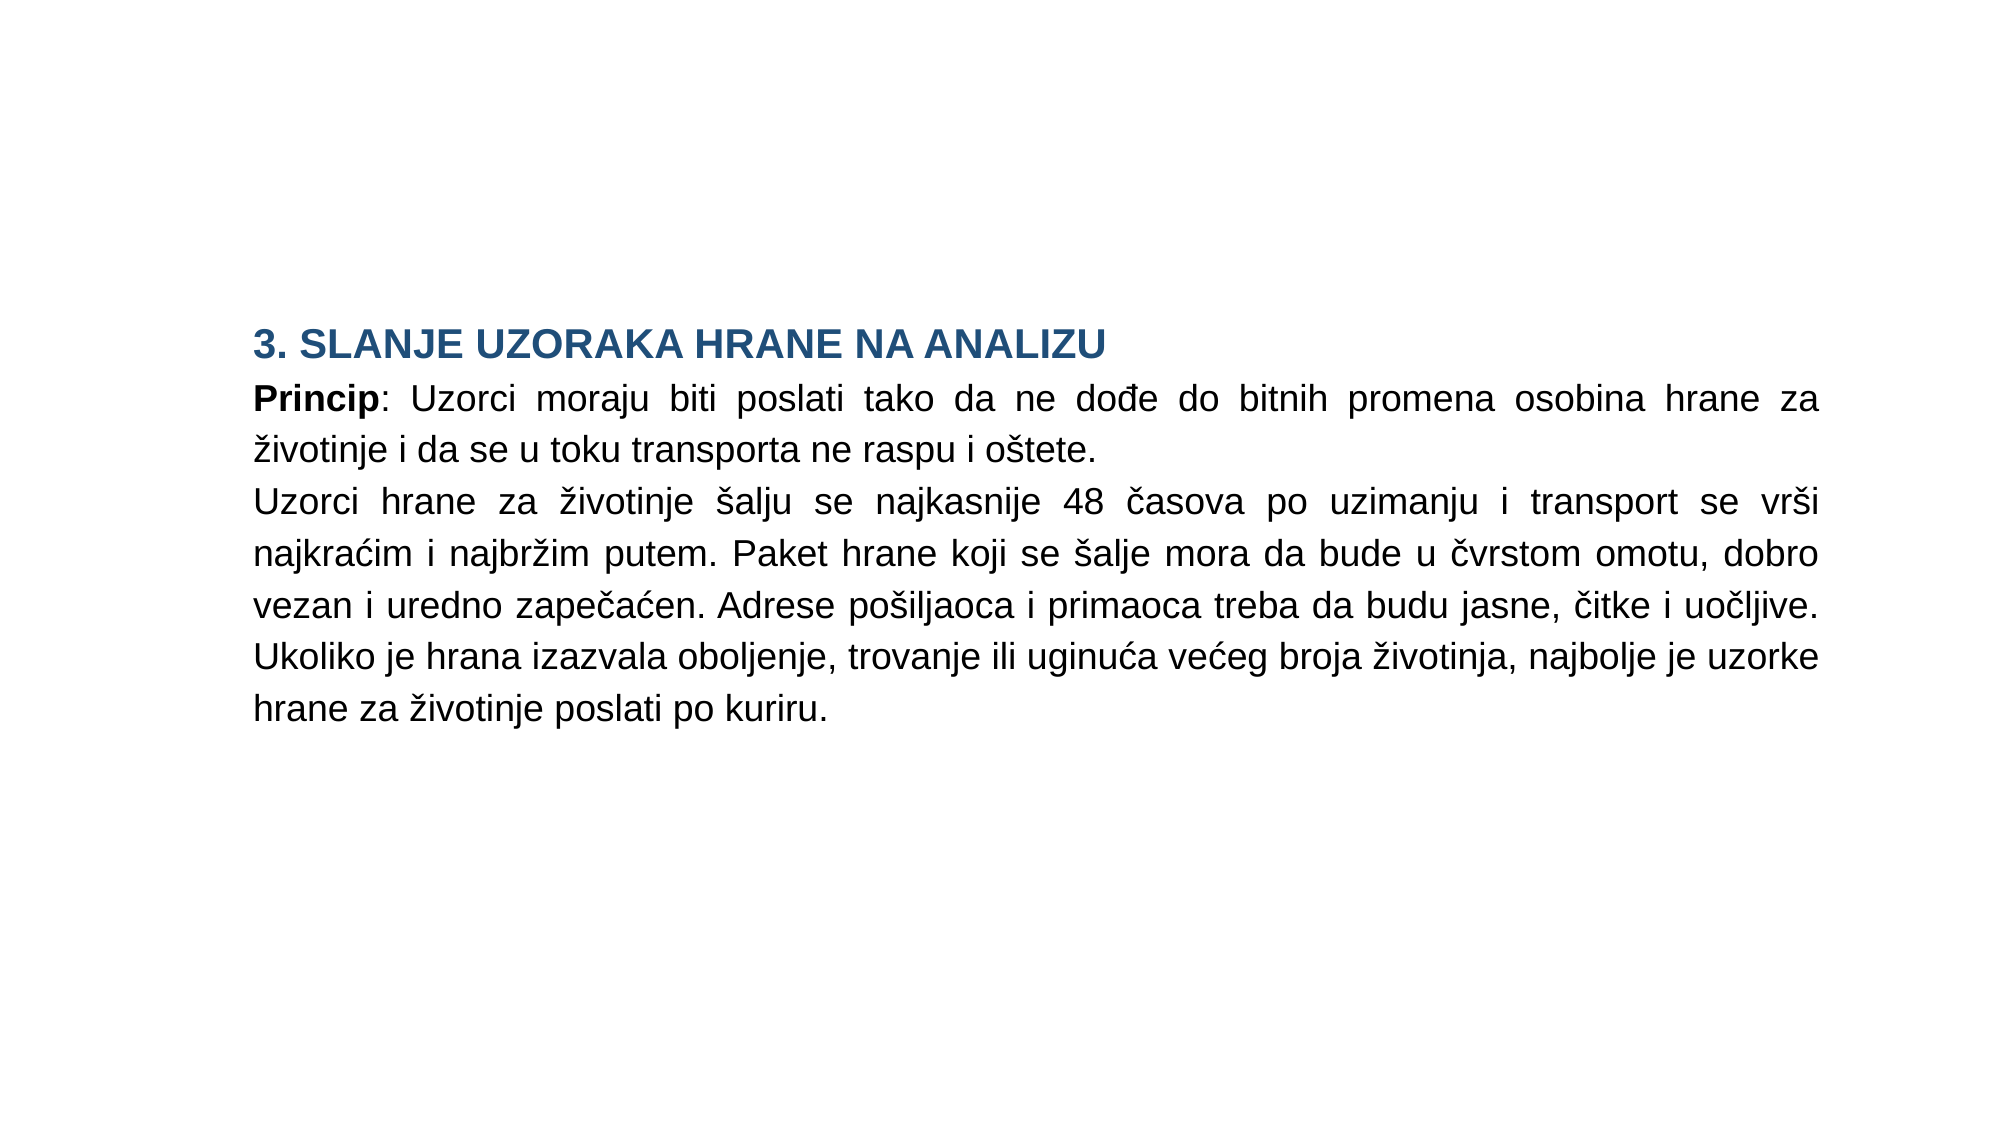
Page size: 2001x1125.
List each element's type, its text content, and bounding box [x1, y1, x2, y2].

text_box 3. SLANJE UZORAKA HRANE NA ANALIZU Princip: Uzorci moraju biti poslati tako da ne dođe do bitnih promena osobina hrane za životinje i da se u toku transporta ne raspu i oštete. Uzorci hrane za životinje šalju se najkasnije 48 časova po uzimanju i transport se vrši najkraćim i najbržim putem. Paket hrane koji se šalje mora da bude u čvrstom omotu, dobro vezan i uredno zapečaćen. Adrese pošiljaoca i primaoca treba da budu jasne, čitke i uočljive. Ukoliko je hrana izazvala oboljenje, trovanje ili uginuća većeg broja životinja, najbolje je uzorke hrane za životinje poslati po kuriru. [238, 302, 1835, 737]
